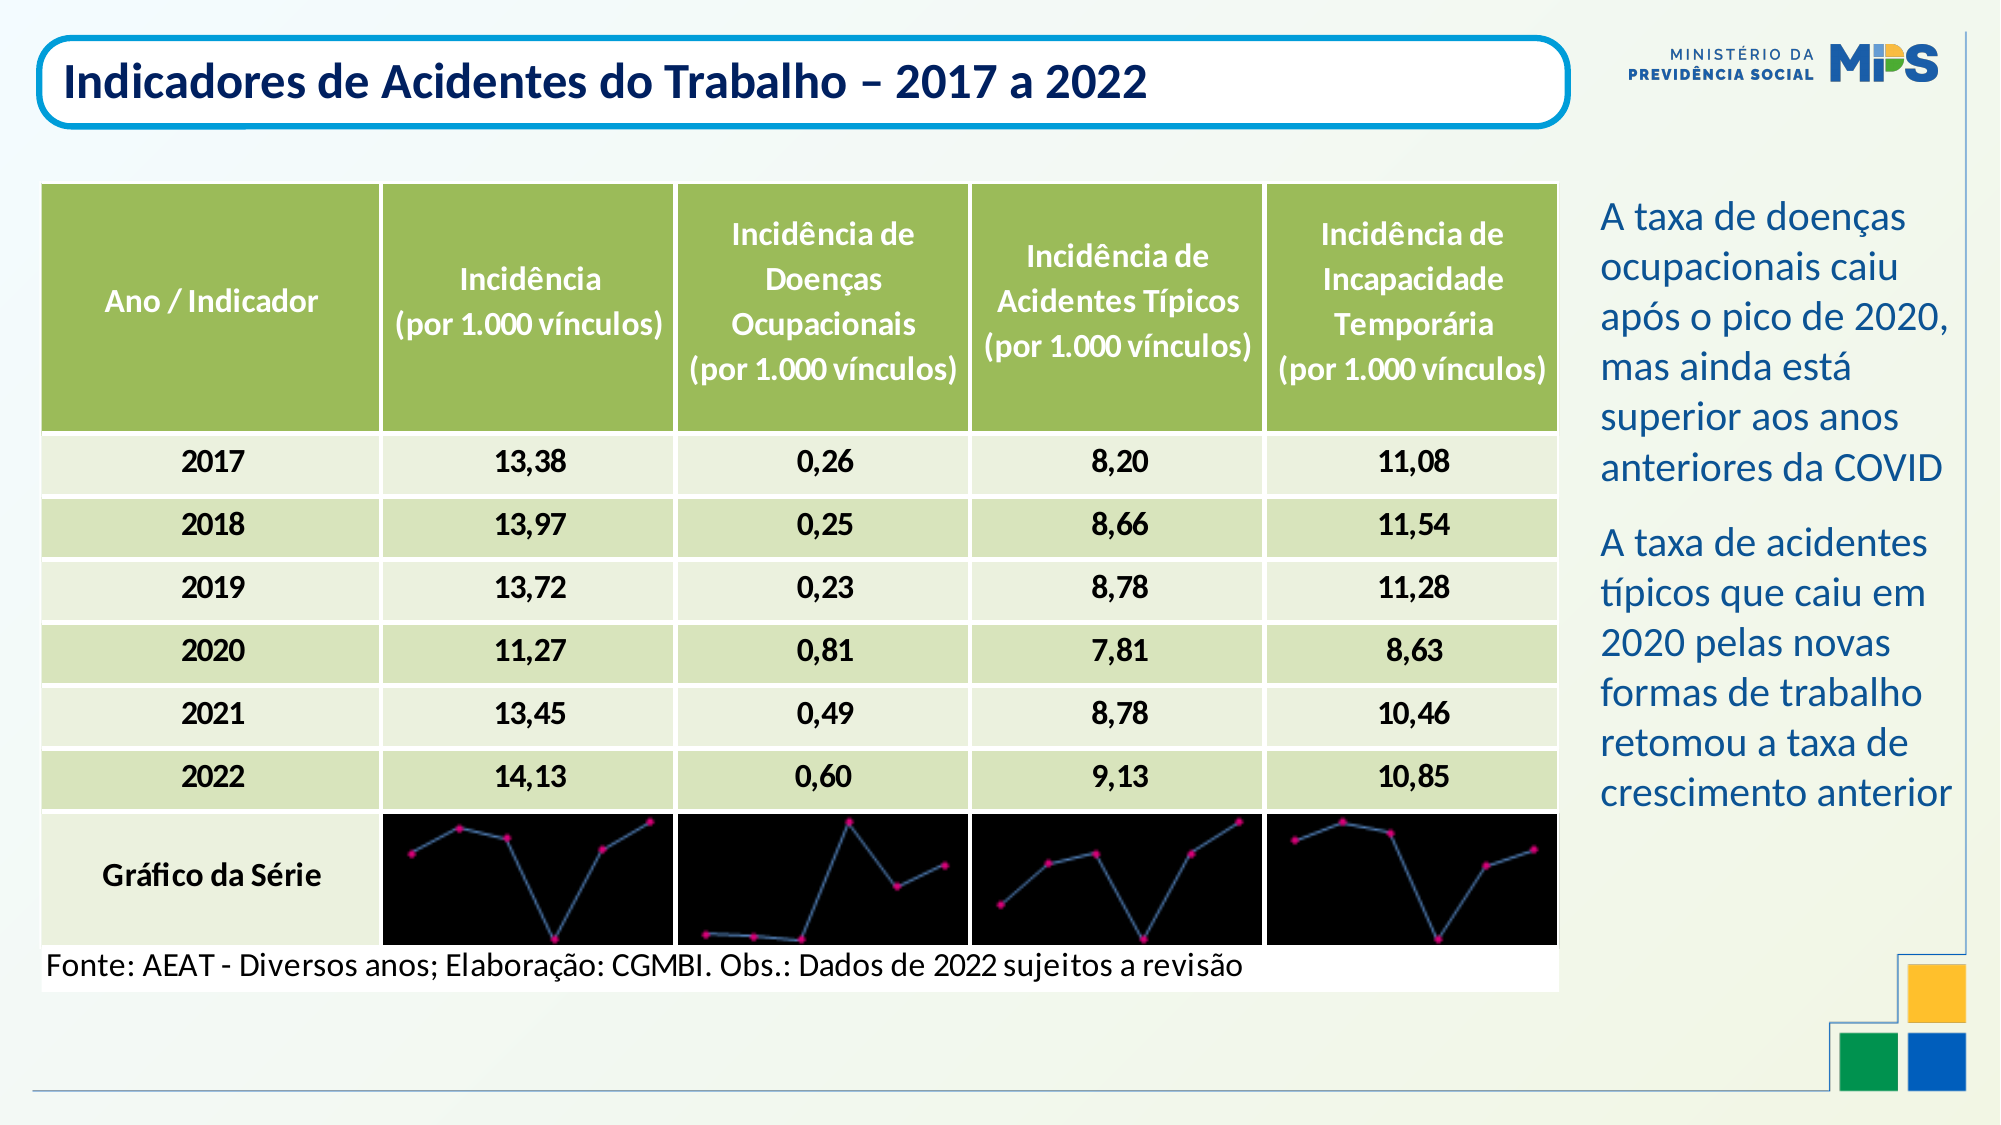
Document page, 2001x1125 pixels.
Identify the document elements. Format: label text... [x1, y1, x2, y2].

text_box A taxa de doenças ocupacionais caiu após o pico de 2020, mas ainda está superior aos anos anteriores da COVID A taxa de acidentes típicos que caiu em 2020 pelas novas formas de trabalho retomou a taxa de crescimento anterior [1593, 179, 1963, 915]
text_box Indicadores de Acidentes do Trabalho – 2017 a 2022 [37, 35, 1570, 129]
picture [0, 0, 2000, 1125]
